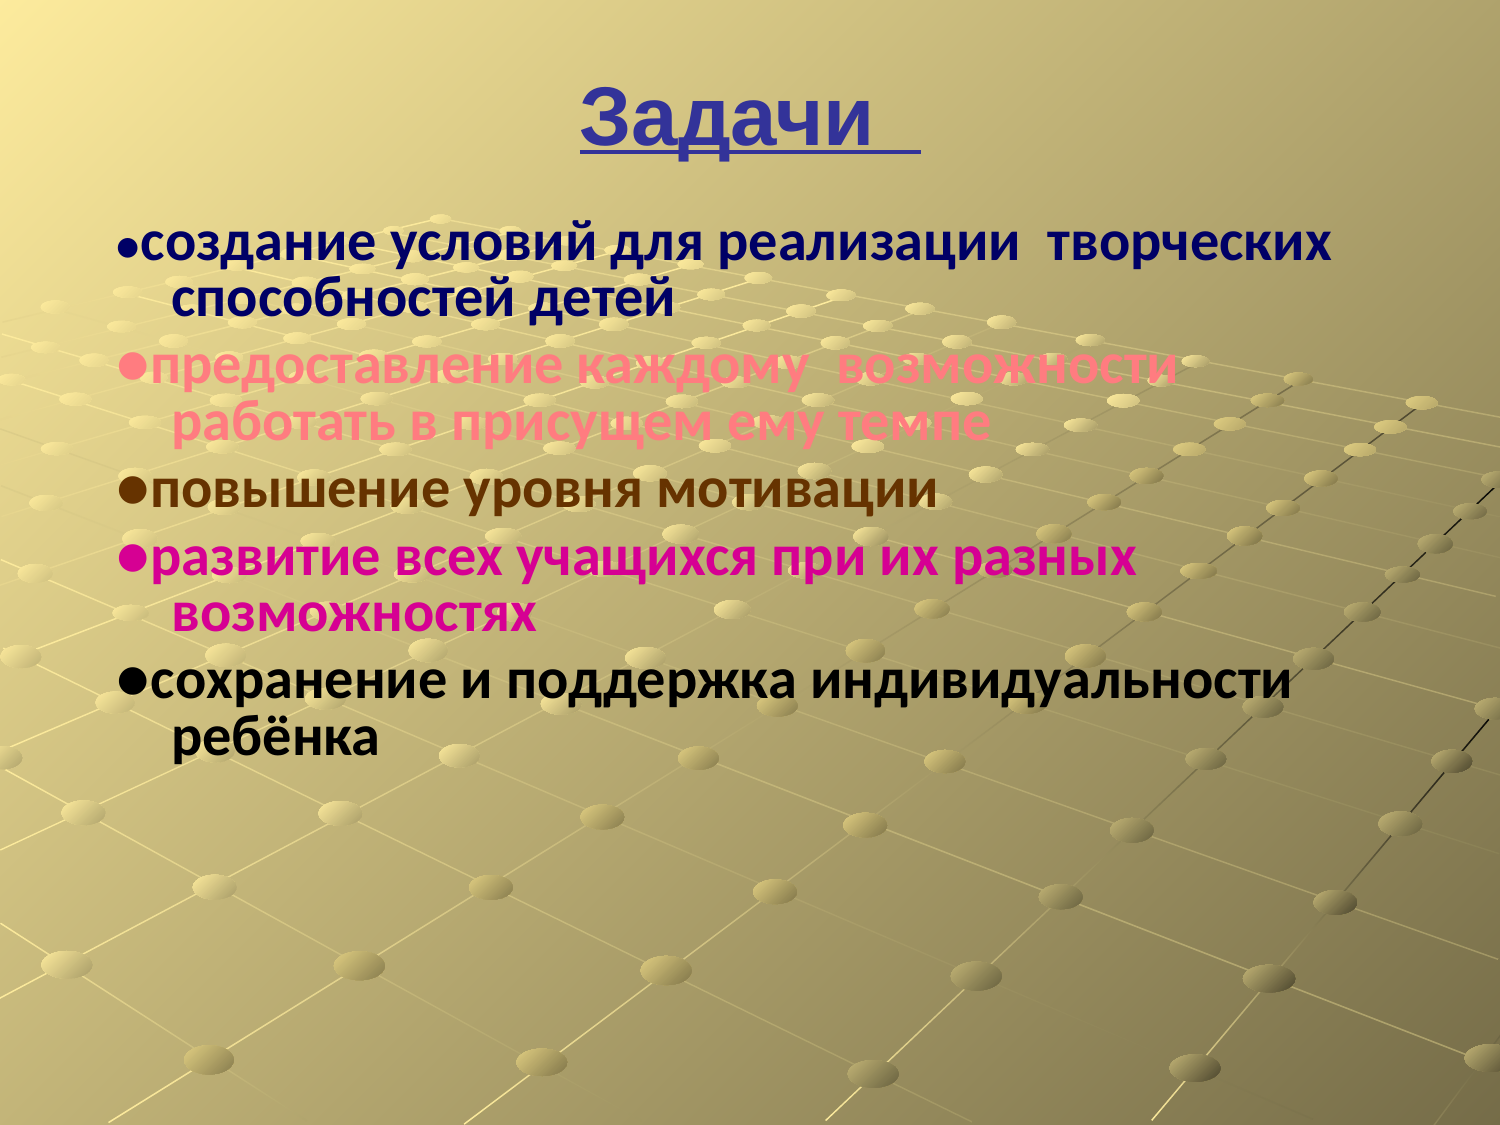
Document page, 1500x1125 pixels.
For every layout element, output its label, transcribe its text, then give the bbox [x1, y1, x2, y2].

title [74, 77, 1426, 244]
text_box Задачи [76, 54, 1400, 170]
list ●создание условий для реализации творческих способностей детей ●предоставление каждому возможности работать в присущем ему темпе ●повышение уровня мотивации ●развитие всех учащихся при их разных возможностях ●сохранение и поддержка индивидуальности ребёнка [100, 207, 1412, 1048]
